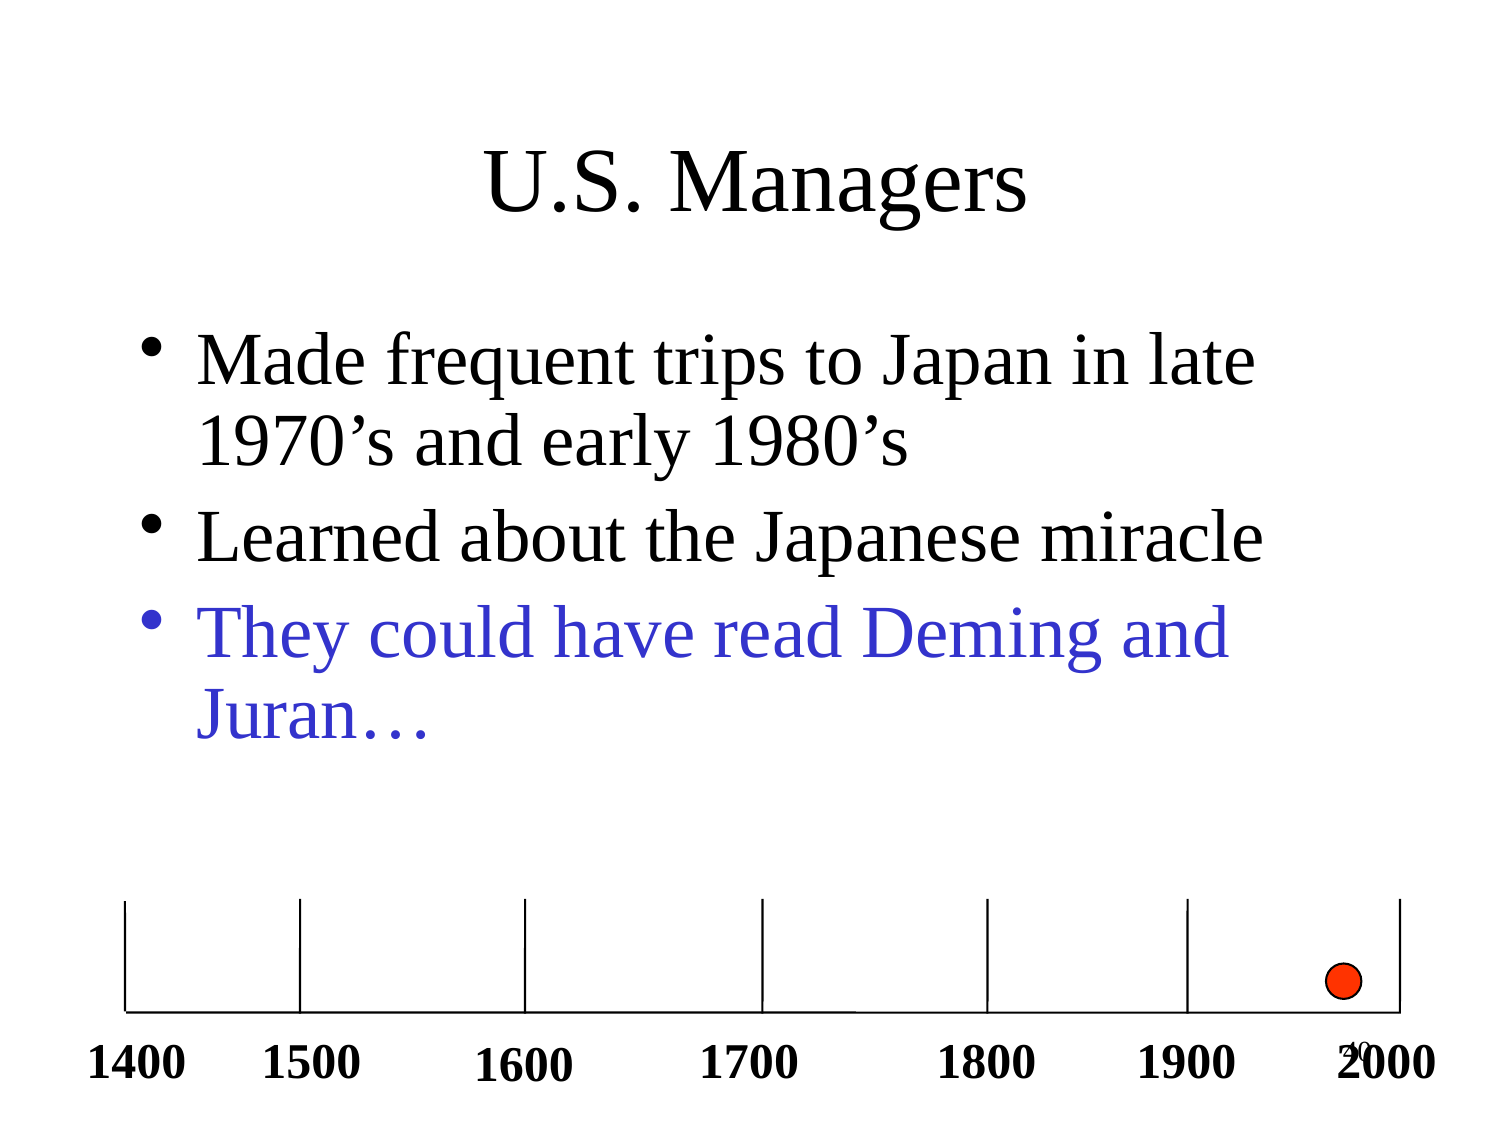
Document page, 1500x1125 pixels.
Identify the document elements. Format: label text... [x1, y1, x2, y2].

text_box 1600 [459, 1024, 601, 1099]
text_box 1500 [246, 1022, 377, 1097]
text_box 1800 [921, 1022, 1052, 1097]
slide_number 40 [1074, 1025, 1388, 1100]
text_box 1400 [71, 1021, 202, 1097]
list Made frequent trips to Japan in late 1970’s and early 1980’s Learned about the Japanese miracle They could have read Deming and Juran… [125, 312, 1413, 800]
text_box 1700 [684, 1022, 814, 1097]
text_box 1900 [1121, 1022, 1252, 1097]
text_box 2000 [1321, 1021, 1452, 1097]
title U.S. Managers [112, 99, 1400, 250]
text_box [124, 898, 1401, 1014]
